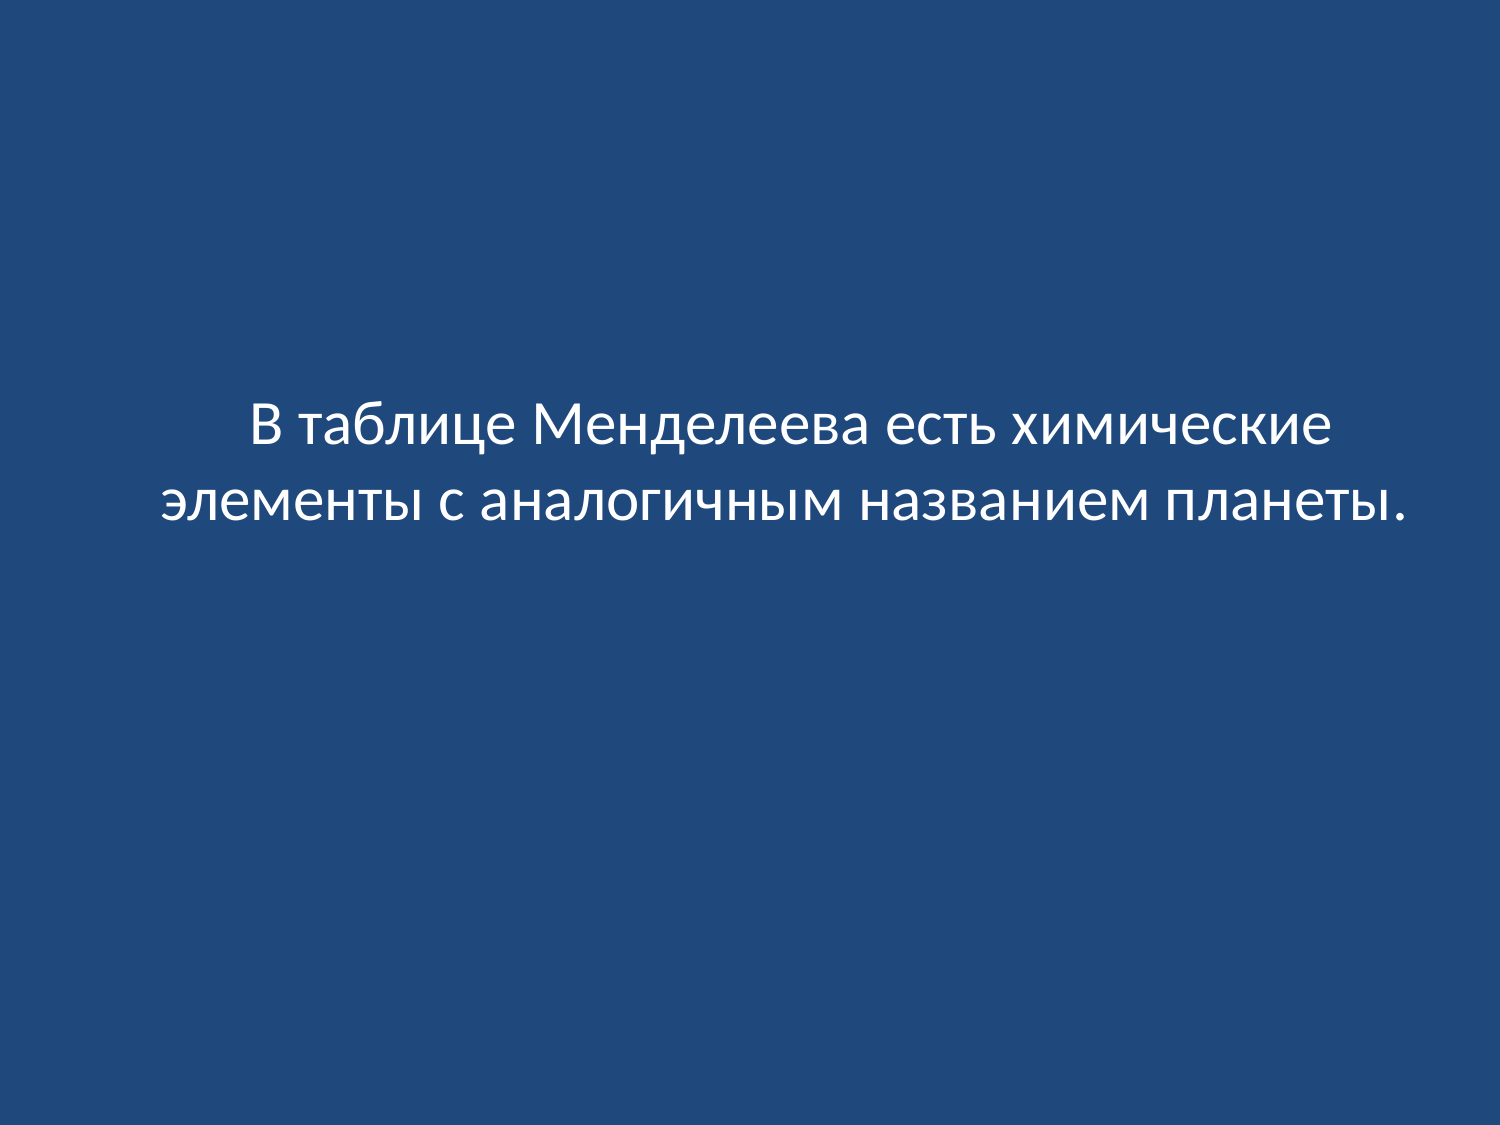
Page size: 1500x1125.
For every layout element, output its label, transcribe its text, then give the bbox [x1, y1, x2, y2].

title В таблице Менделеева есть химические элементы с аналогичным названием планеты. [117, 363, 1468, 551]
